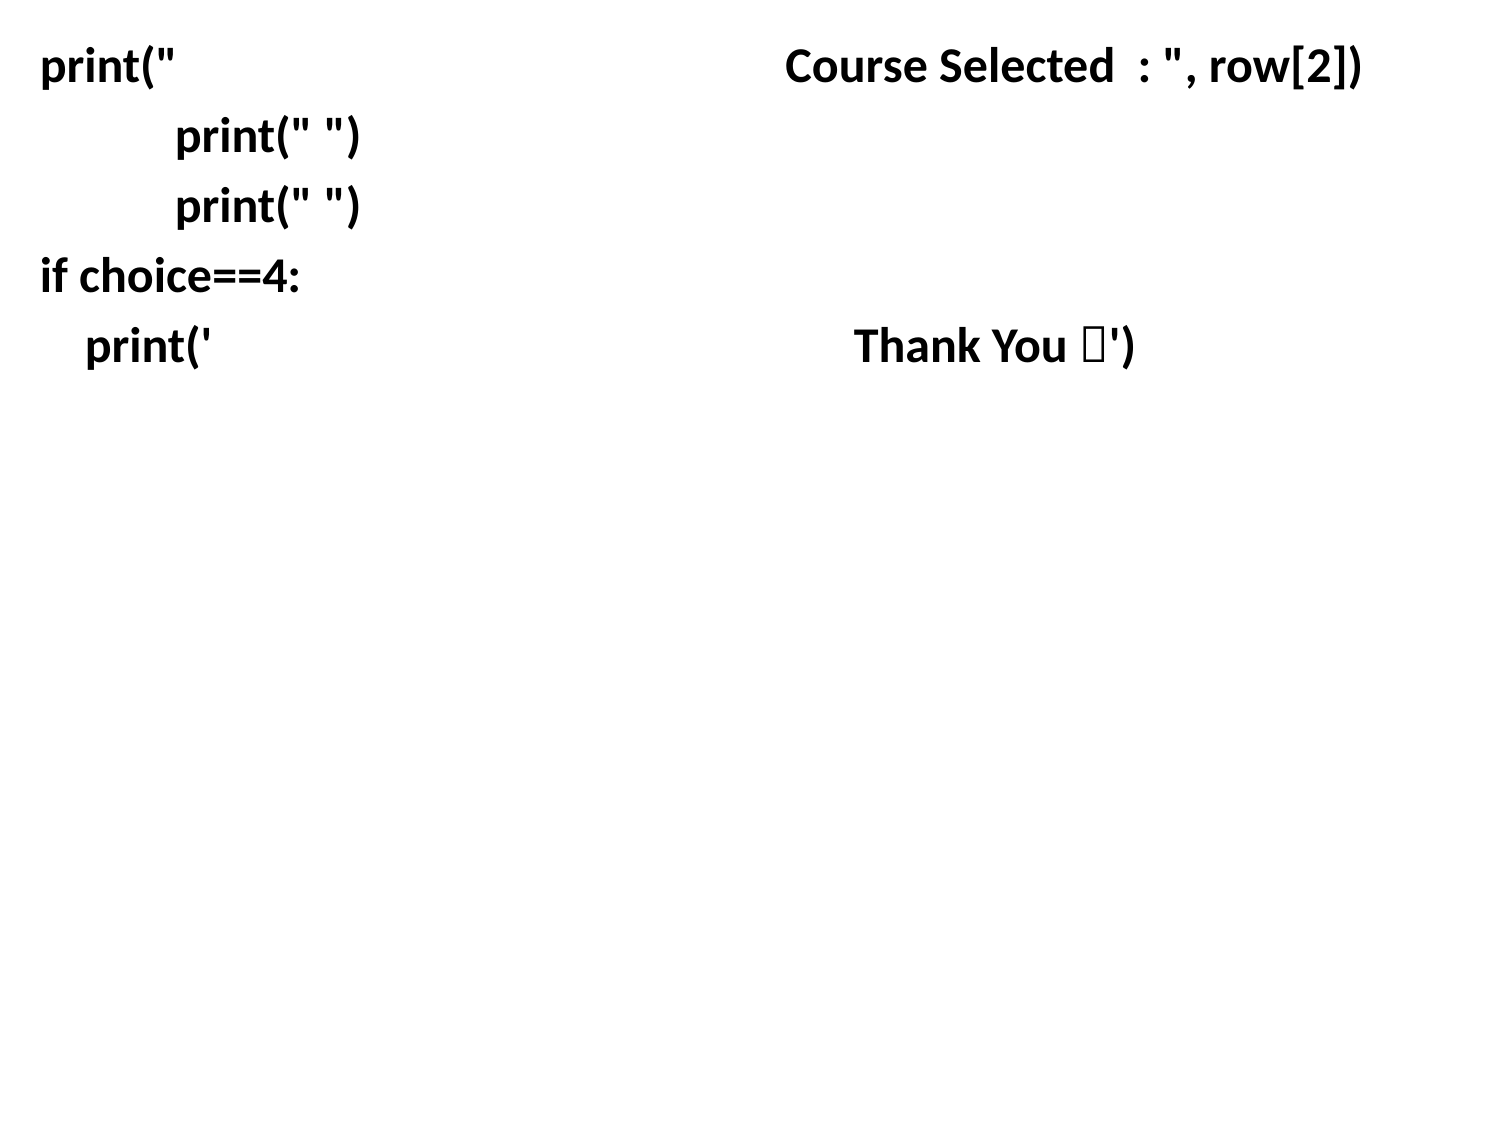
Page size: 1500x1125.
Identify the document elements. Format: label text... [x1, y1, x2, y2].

subtitle print(" Course Selected : ", row[2]) print(" ") print(" ") if choice==4: print(' Thank You ') [24, 24, 1475, 1100]
